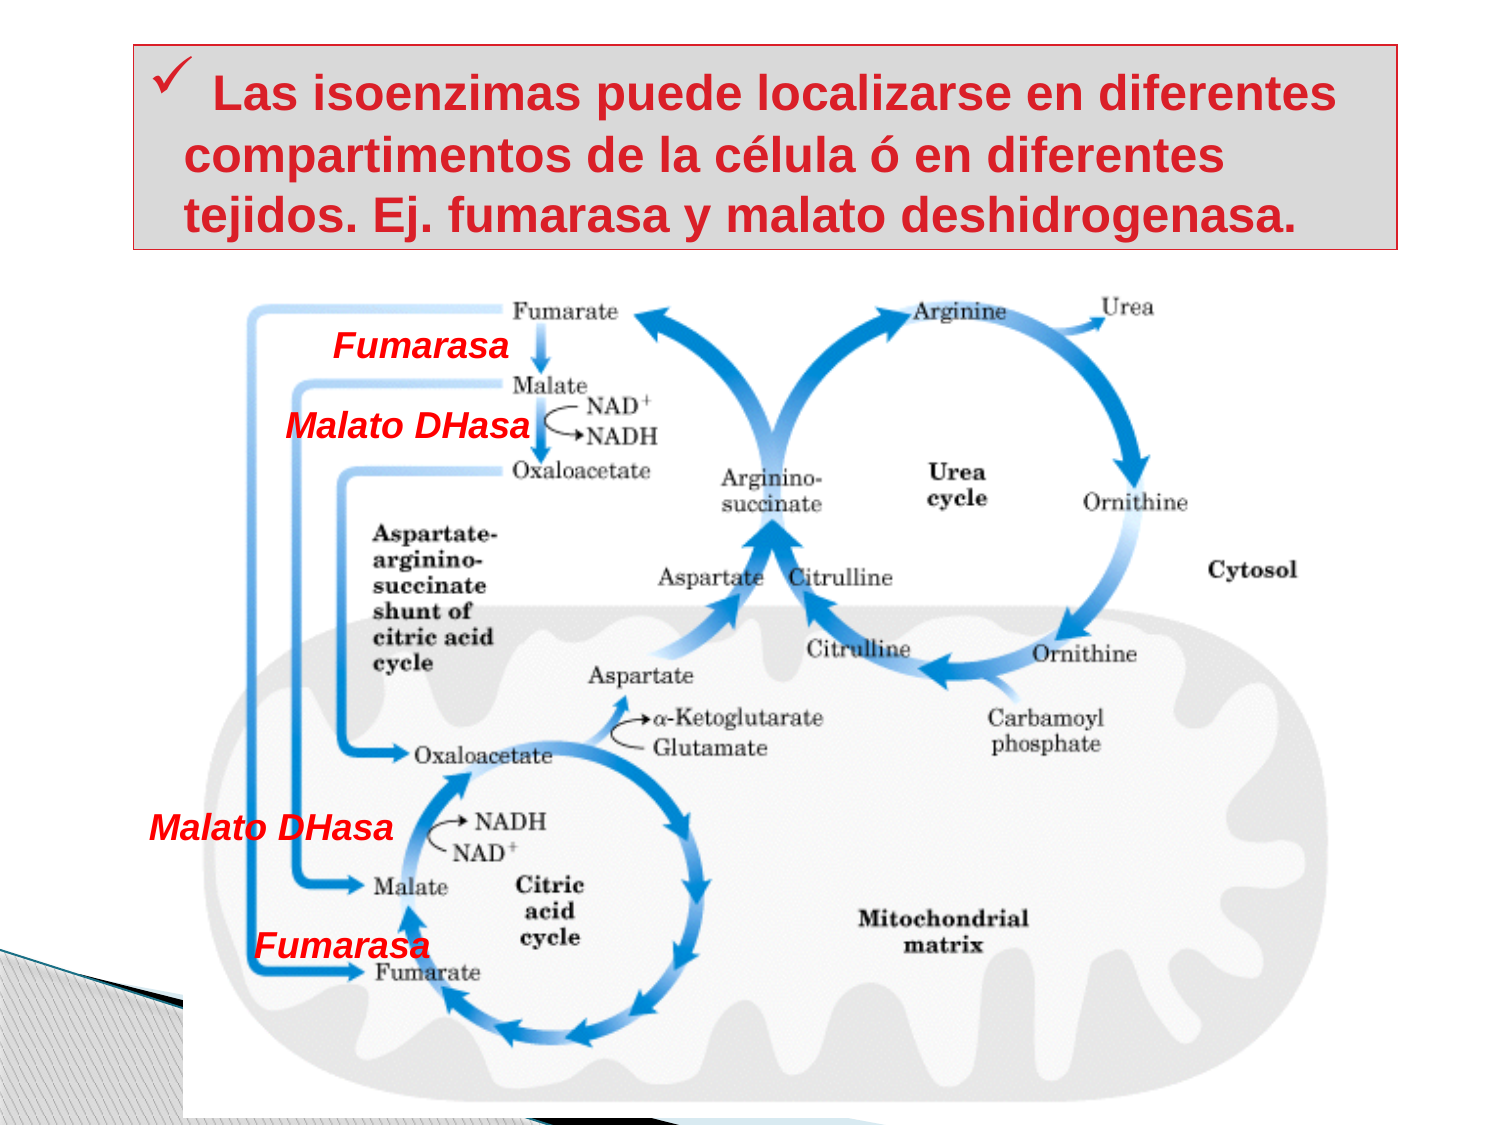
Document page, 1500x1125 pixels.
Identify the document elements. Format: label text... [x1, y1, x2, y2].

text_box Malato DHasa [148, 802, 176, 849]
picture [182, 281, 1348, 1118]
text_box Las isoenzimas puede localizarse en diferentes compartimentos de la célula ó en diferentes tejidos. Ej. fumarasa y malato deshidrogenasa. [133, 44, 1398, 250]
